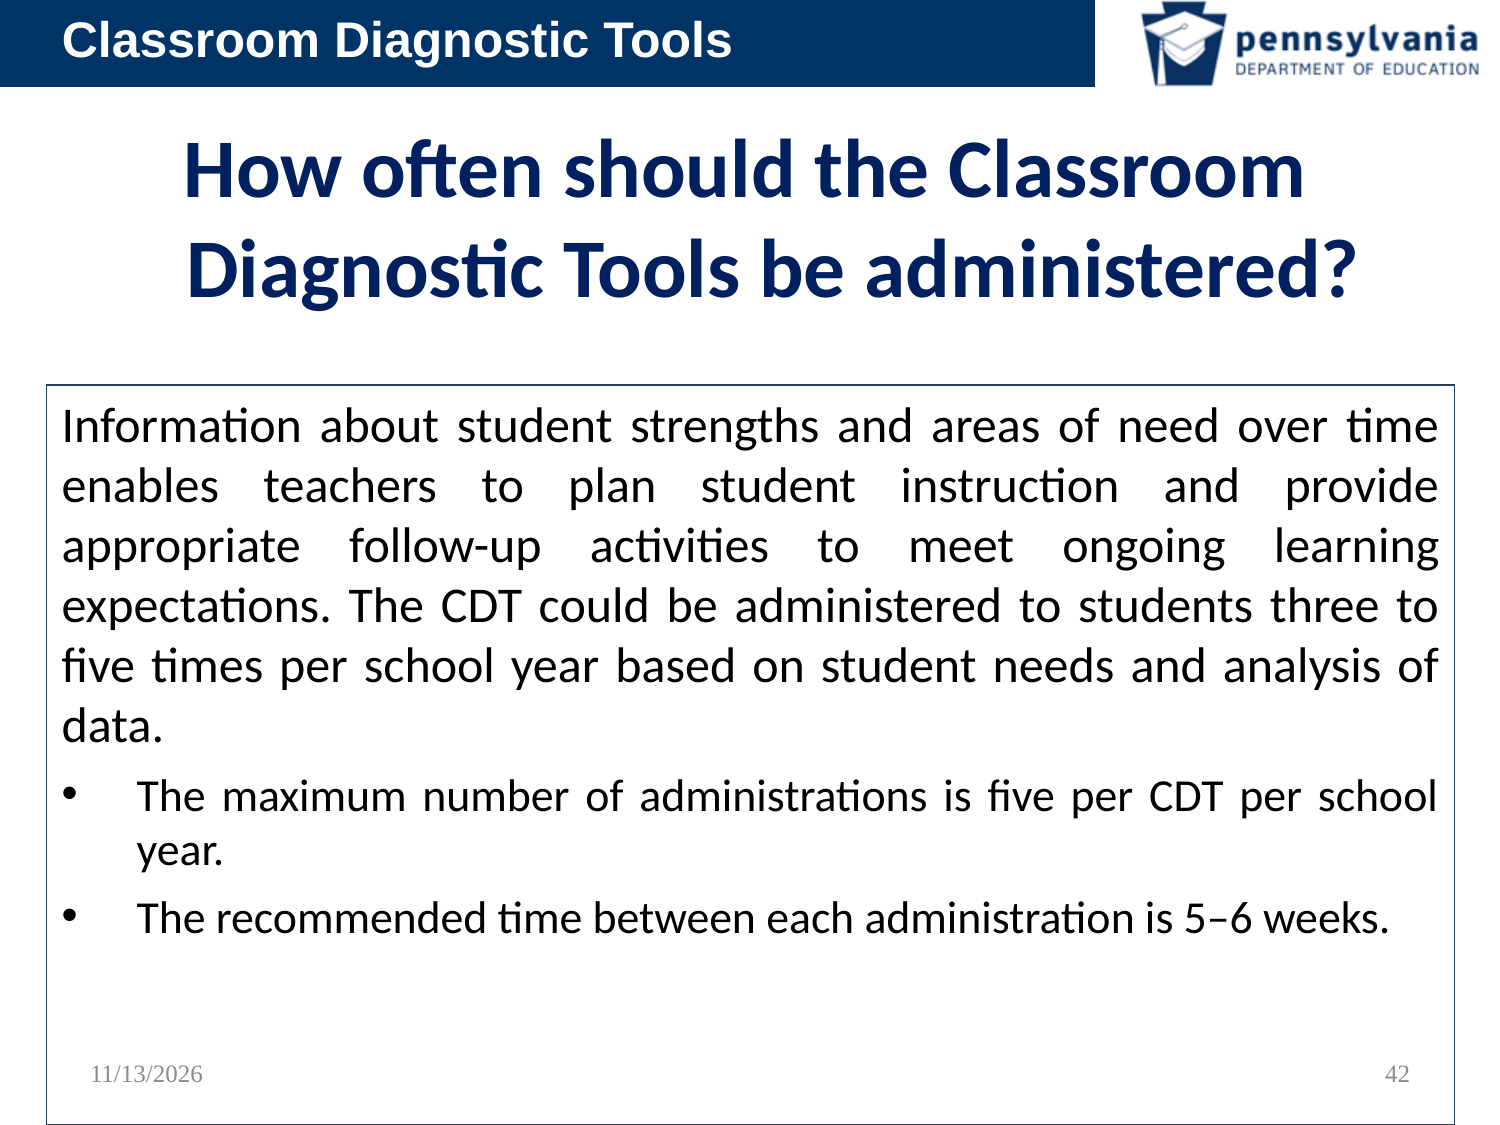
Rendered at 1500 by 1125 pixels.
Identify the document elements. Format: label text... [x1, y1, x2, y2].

slide_number 42 [1074, 1042, 1425, 1103]
title How often should the Classroom Diagnostic Tools be administered? [70, 219, 1421, 384]
picture [1134, 0, 1485, 90]
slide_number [75, 1042, 425, 1103]
list Information about student strengths and areas of need over time enables teachers to plan student instruction and provide appropriate follow-up activities to meet ongoing learning expectations. The CDT could be administered to students three to five times per school year based on student needs and analysis of data. The maximum number of administrations is five per CDT per school year. The recommended time between each administration is 5–6 weeks. [46, 384, 1455, 1125]
